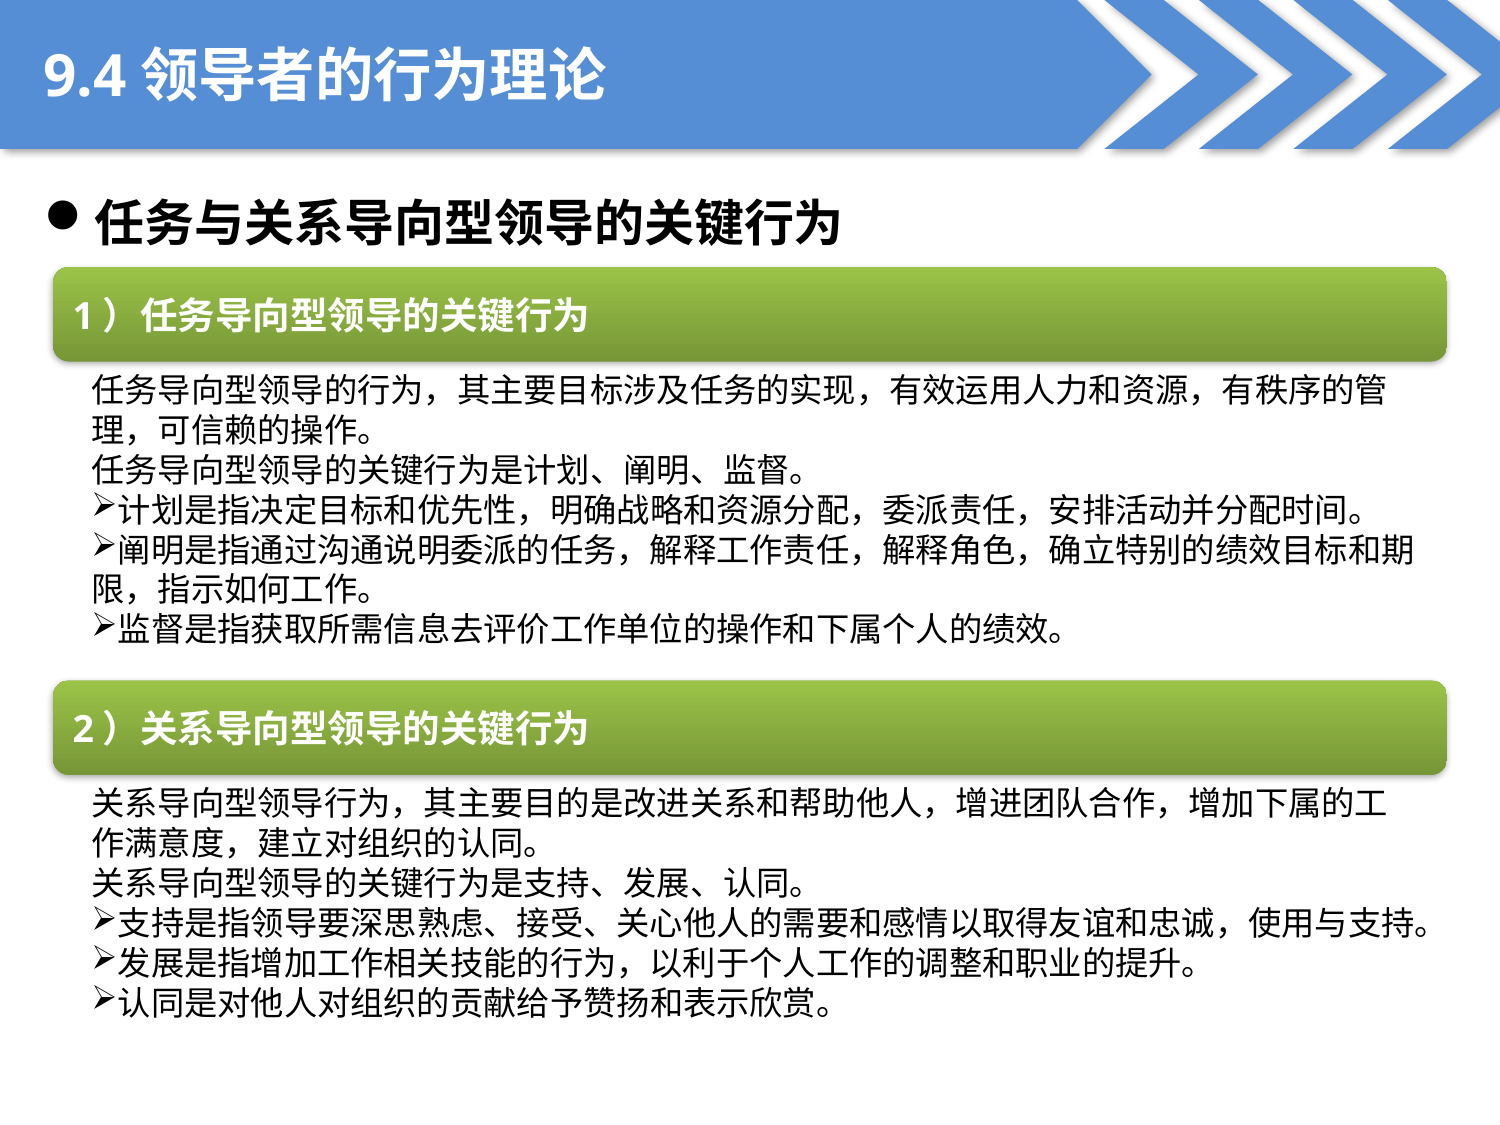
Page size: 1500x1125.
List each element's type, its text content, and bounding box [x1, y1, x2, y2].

text_box 任务导向型领导的行为，其主要目标涉及任务的实现，有效运用人力和资源，有秩序的管理，可信赖的操作。 任务导向型领导的关键行为是计划、阐明、监督。 计划是指决定目标和优先性，明确战略和资源分配，委派责任，安排活动并分配时间。 阐明是指通过沟通说明委派的任务，解释工作责任，解释角色，确立特别的绩效目标和期限，指示如何工作。 监督是指获取所需信息去评价工作单位的操作和下属个人的绩效。 [76, 361, 1436, 656]
text_box 1）任务导向型领导的关键行为 [53, 267, 1447, 362]
text_box 任务与关系导向型领导的关键行为 [29, 184, 951, 260]
text_box 2）关系导向型领导的关键行为 [53, 680, 1447, 776]
text_box 关系导向型领导行为，其主要目的是改进关系和帮助他人，增进团队合作，增加下属的工作满意度，建立对组织的认同。 关系导向型领导的关键行为是支持、发展、认同。 支持是指领导要深思熟虑、接受、关心他人的需要和感情以取得友谊和忠诚，使用与支持。 发展是指增加工作相关技能的行为，以利于个人工作的调整和职业的提升。 认同是对他人对组织的贡献给予赞扬和表示欣赏。 [76, 775, 1436, 1030]
text_box 9.4领导者的行为理论 [28, 30, 622, 116]
